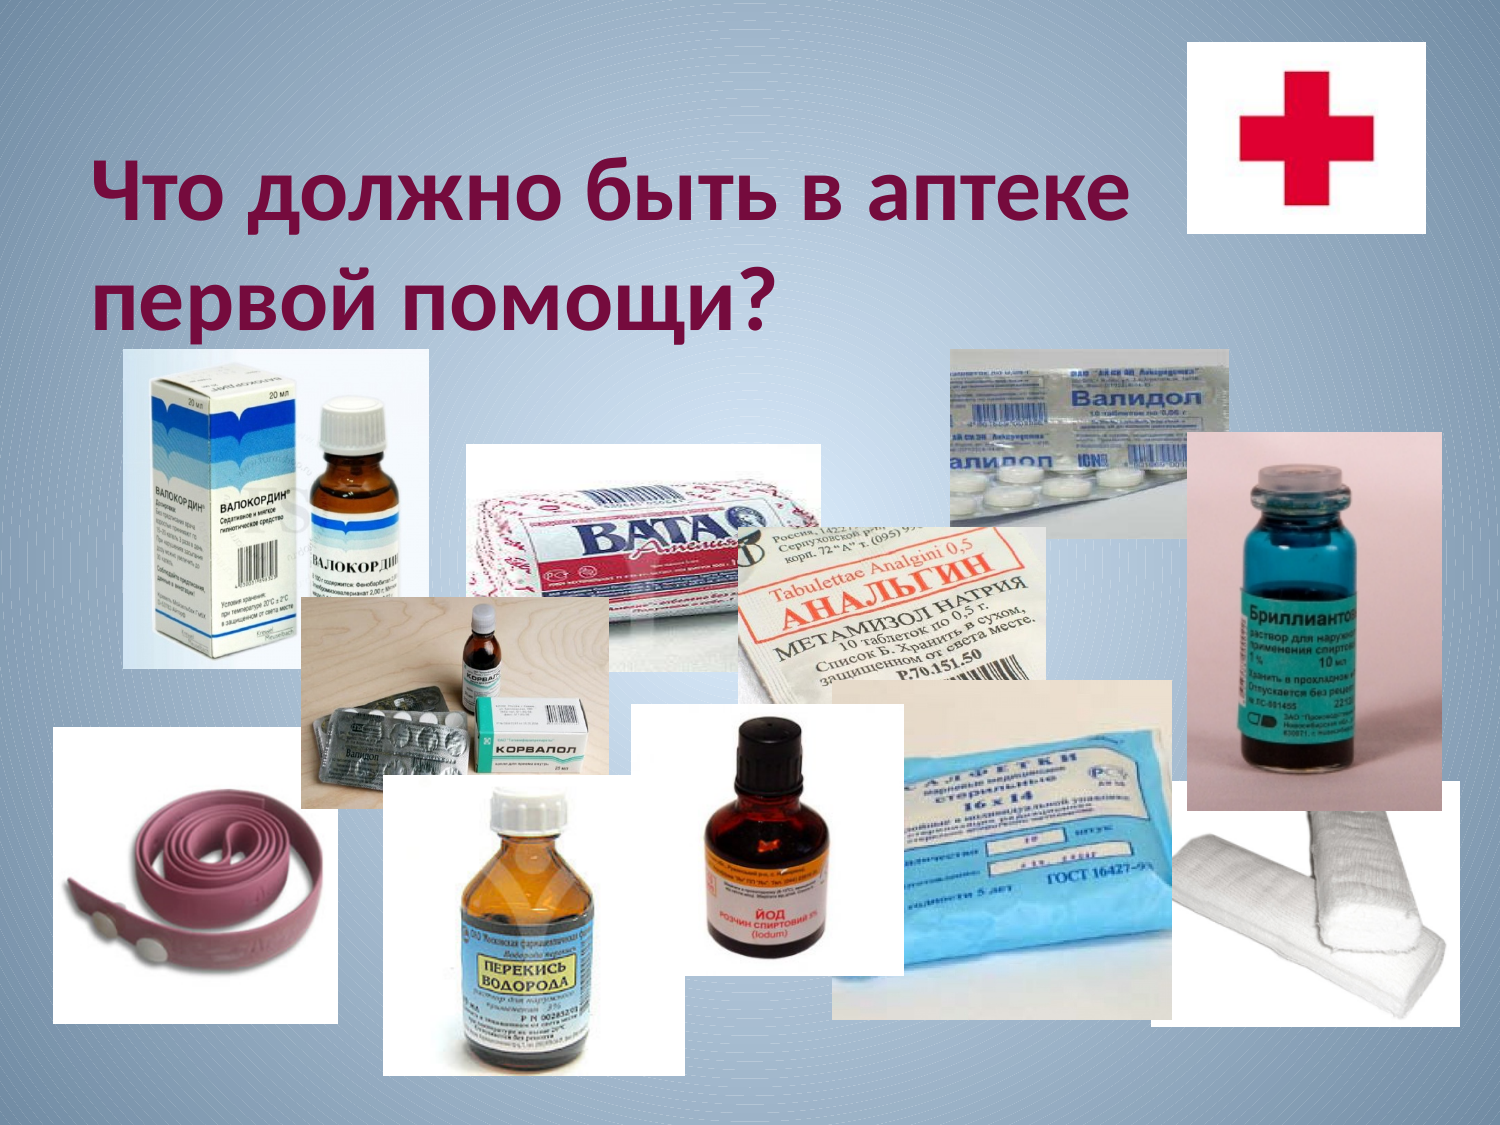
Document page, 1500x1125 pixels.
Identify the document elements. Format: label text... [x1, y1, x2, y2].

picture [1186, 42, 1426, 234]
title Что должно быть в аптеке первой помощи? [75, 45, 1425, 433]
picture [52, 349, 1460, 1076]
